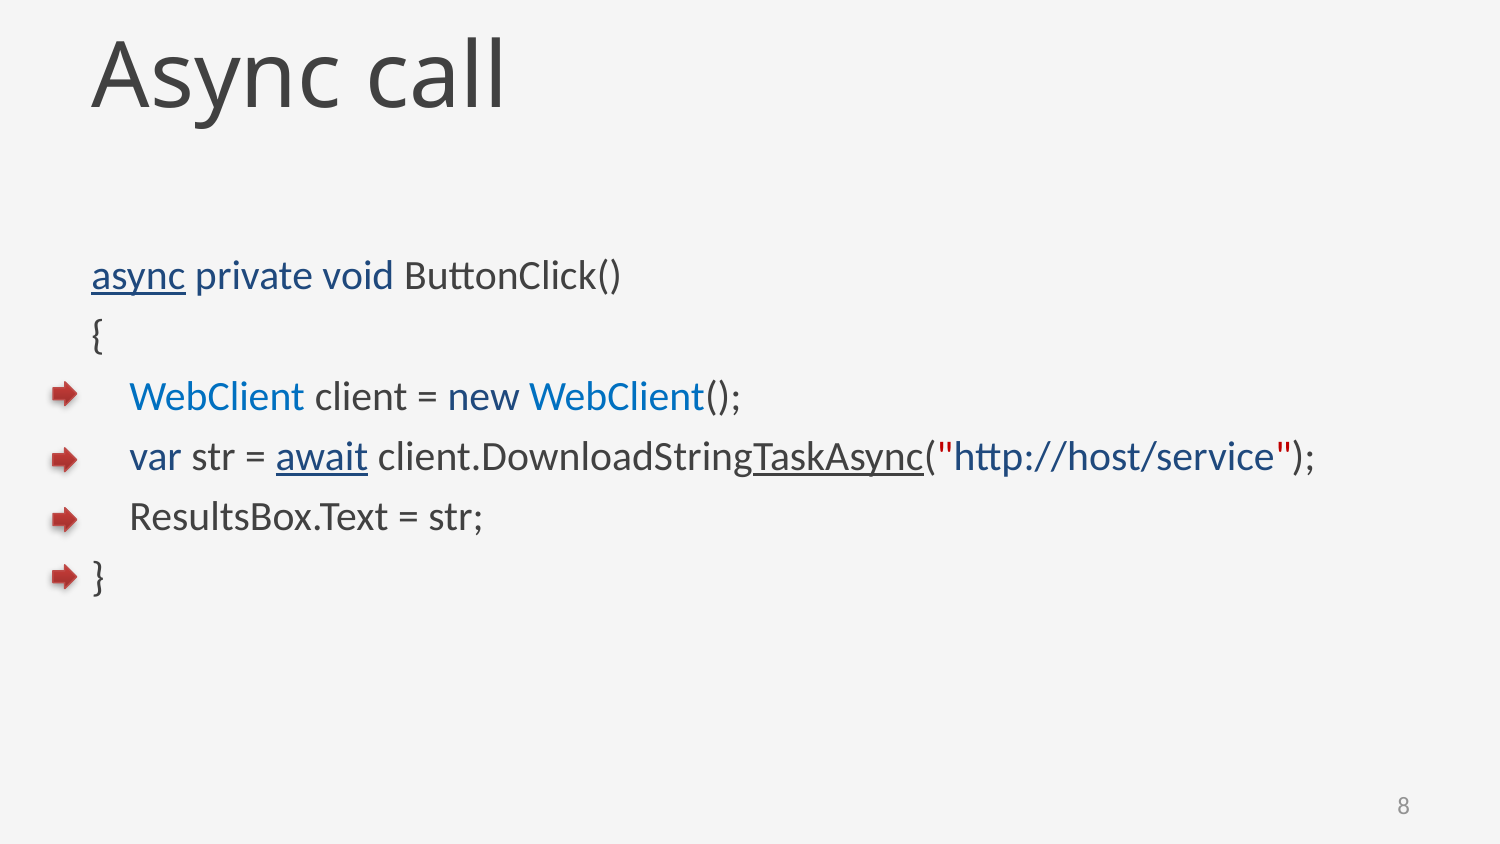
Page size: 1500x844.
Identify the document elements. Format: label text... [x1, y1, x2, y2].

slide_number 8 [1316, 782, 1425, 827]
text_box [52, 447, 78, 473]
text_box [52, 507, 78, 533]
text_box [52, 381, 78, 407]
text_box [52, 564, 78, 590]
title Async call [76, 0, 1424, 141]
text_box async private void ButtonClick() { WebClient client = new WebClient(); var str = await client.DownloadStringTaskAsync("http://host/service"); ResultsBox.Text = str; } [76, 240, 1412, 607]
